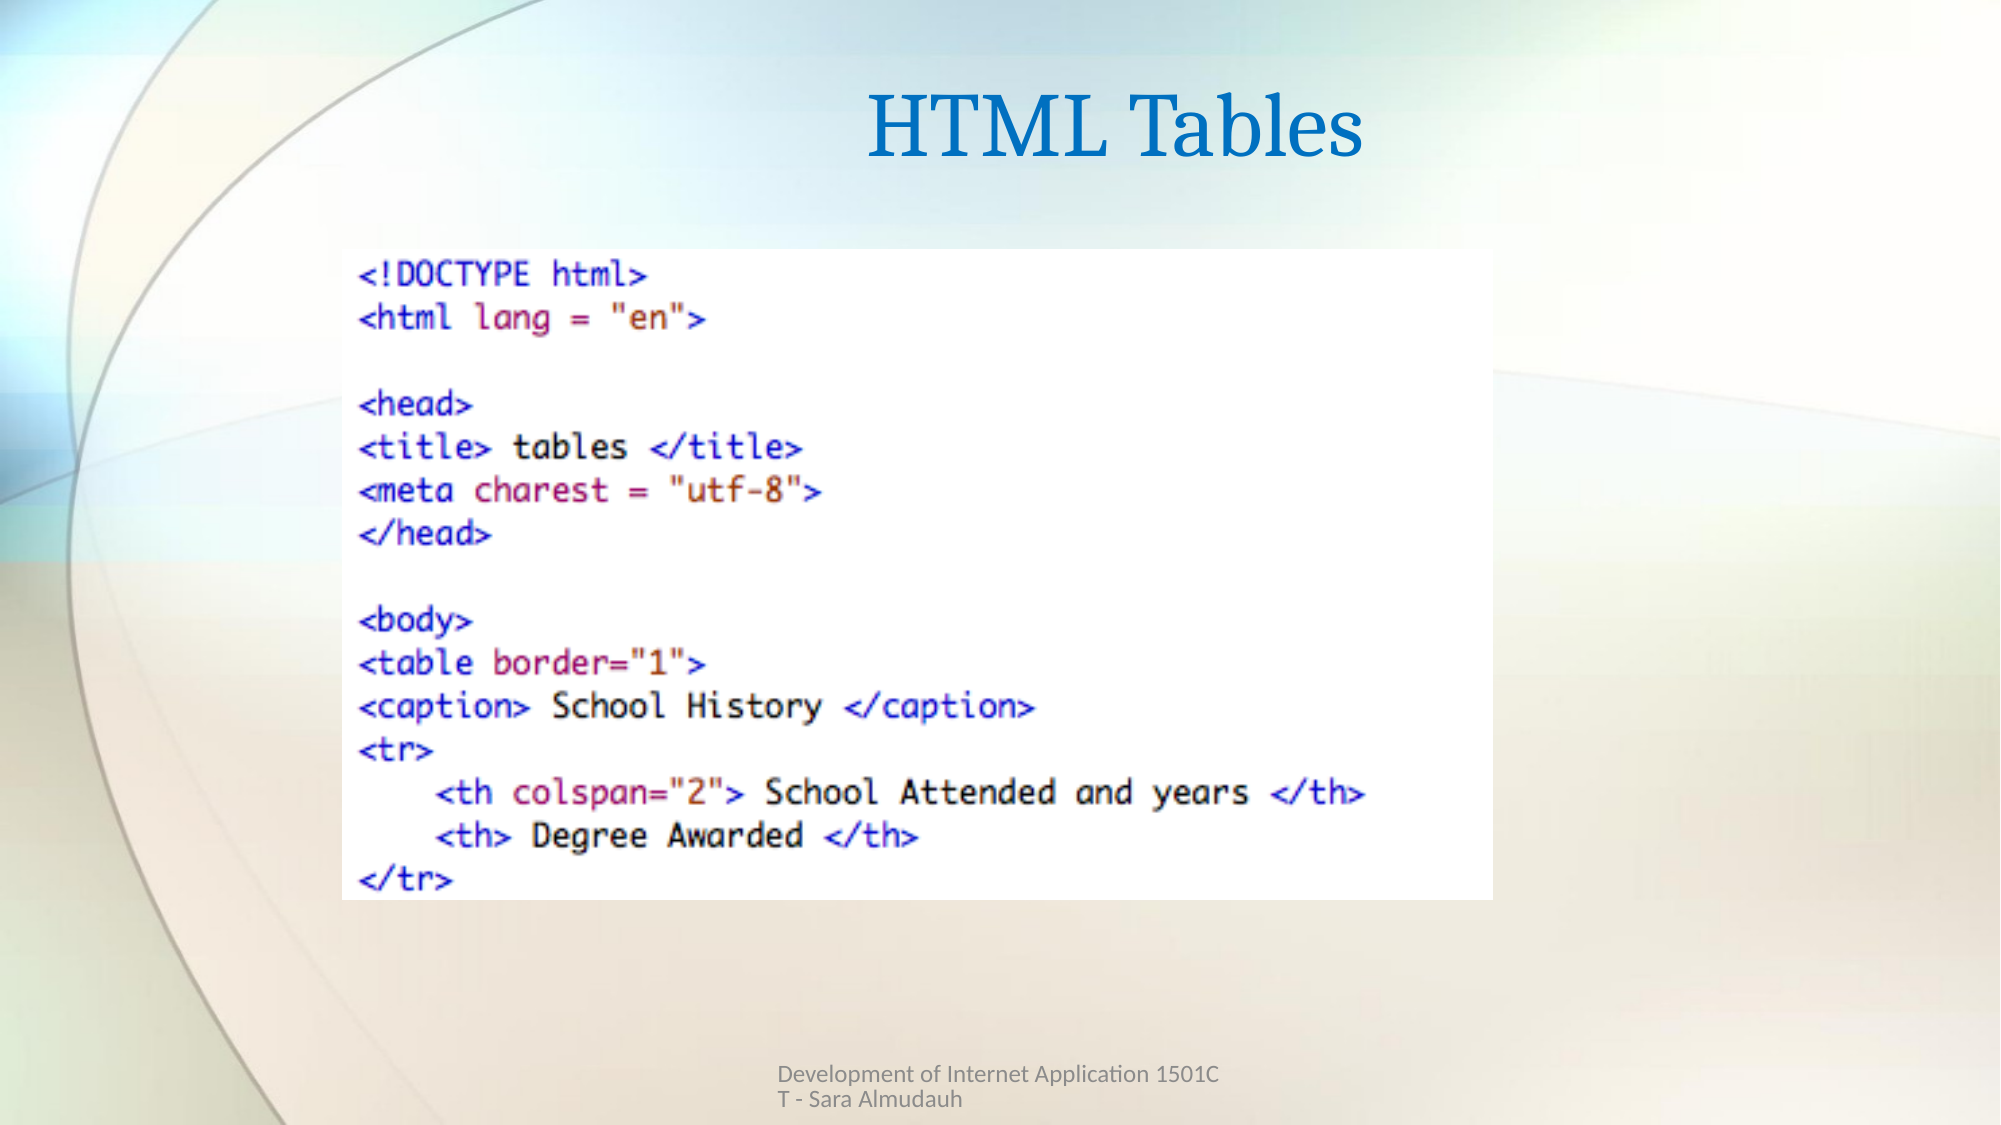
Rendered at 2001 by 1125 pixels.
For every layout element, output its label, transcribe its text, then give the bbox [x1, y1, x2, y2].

footer Development of Internet Application 1501CT - Sara Almudauh [762, 1042, 1238, 1103]
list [0, 249, 2000, 901]
picture [0, 0, 2001, 1125]
title HTML Tables [374, 64, 1857, 176]
